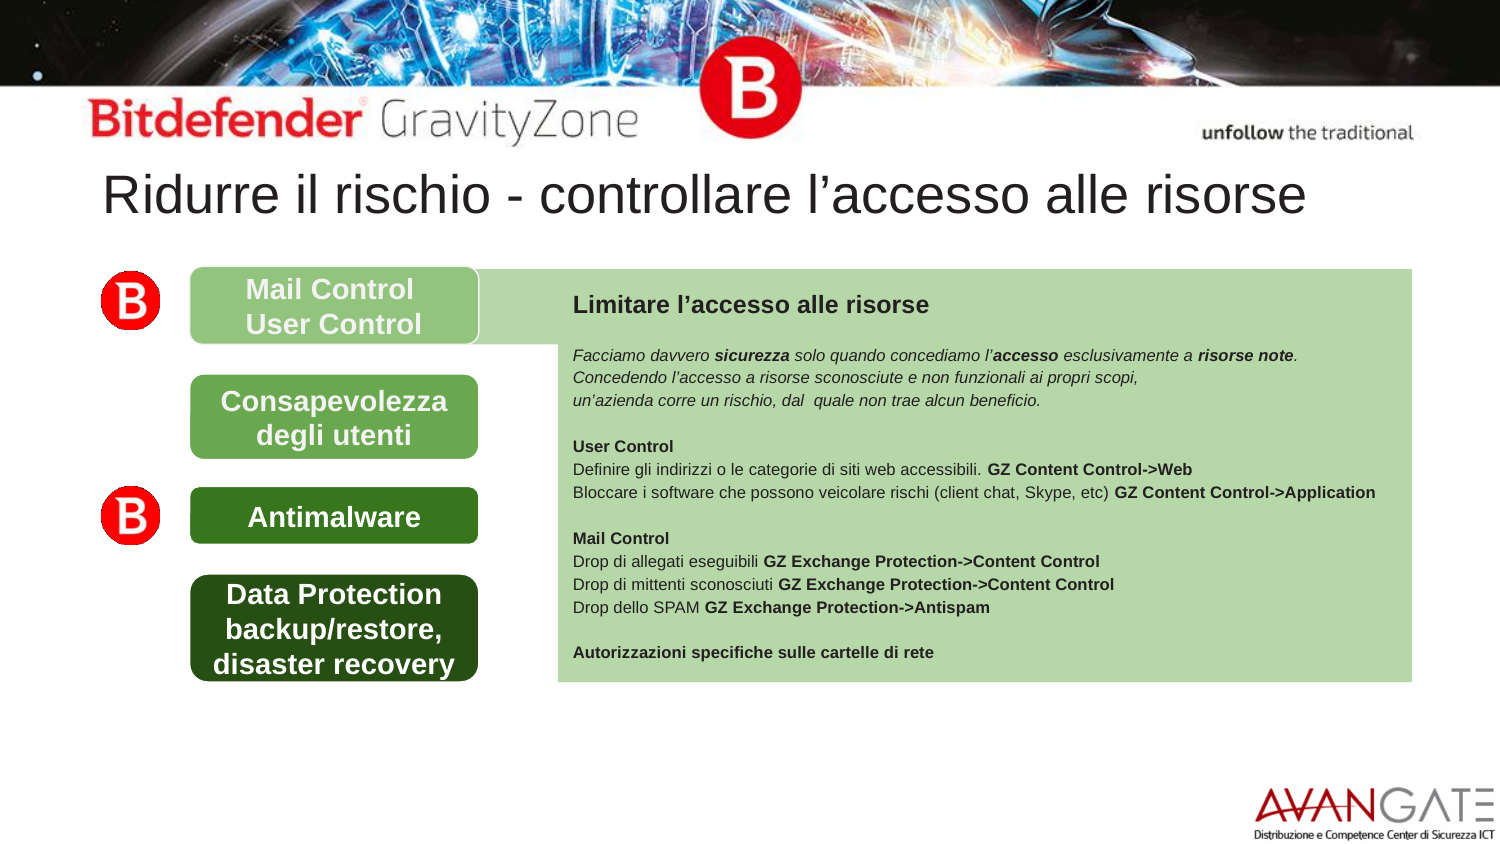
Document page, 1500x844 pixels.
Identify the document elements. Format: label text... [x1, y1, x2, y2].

picture [0, 0, 1500, 149]
picture [101, 271, 161, 331]
text_box Antimalware [189, 486, 479, 545]
text_box Data Protection backup/restore, disaster recovery [189, 573, 479, 683]
picture [101, 486, 161, 545]
picture [1251, 785, 1500, 844]
text_box Ridurre il rischio - controllare l’accesso alle risorse [87, 156, 1413, 221]
text_box [469, 269, 557, 345]
text_box Consapevolezza degli utenti [189, 373, 479, 460]
text_box Mail Control User Control [189, 266, 479, 345]
text_box Limitare l’accesso alle risorse Facciamo davvero sicurezza solo quando concediamo l’accesso esclusivamente a risorse note. Concedendo l’accesso a risorse sconosciute e non funzionali ai propri scopi, un’azienda corre un rischio, dal quale non trae alcun beneficio. User Control Definire gli indirizzi o le categorie di siti web accessibili. GZ Content Control->Web Bloccare i software che possono veicolare rischi (client chat, Skype, etc) GZ Content Control->Application Mail Control Drop di allegati eseguibili GZ Exchange Protection->Content Control Drop di mittenti sconosciuti GZ Exchange Protection->Content Control Drop dello SPAM GZ Exchange Protection->Antispam Autorizzazioni specifiche sulle cartelle di rete [557, 269, 1412, 683]
